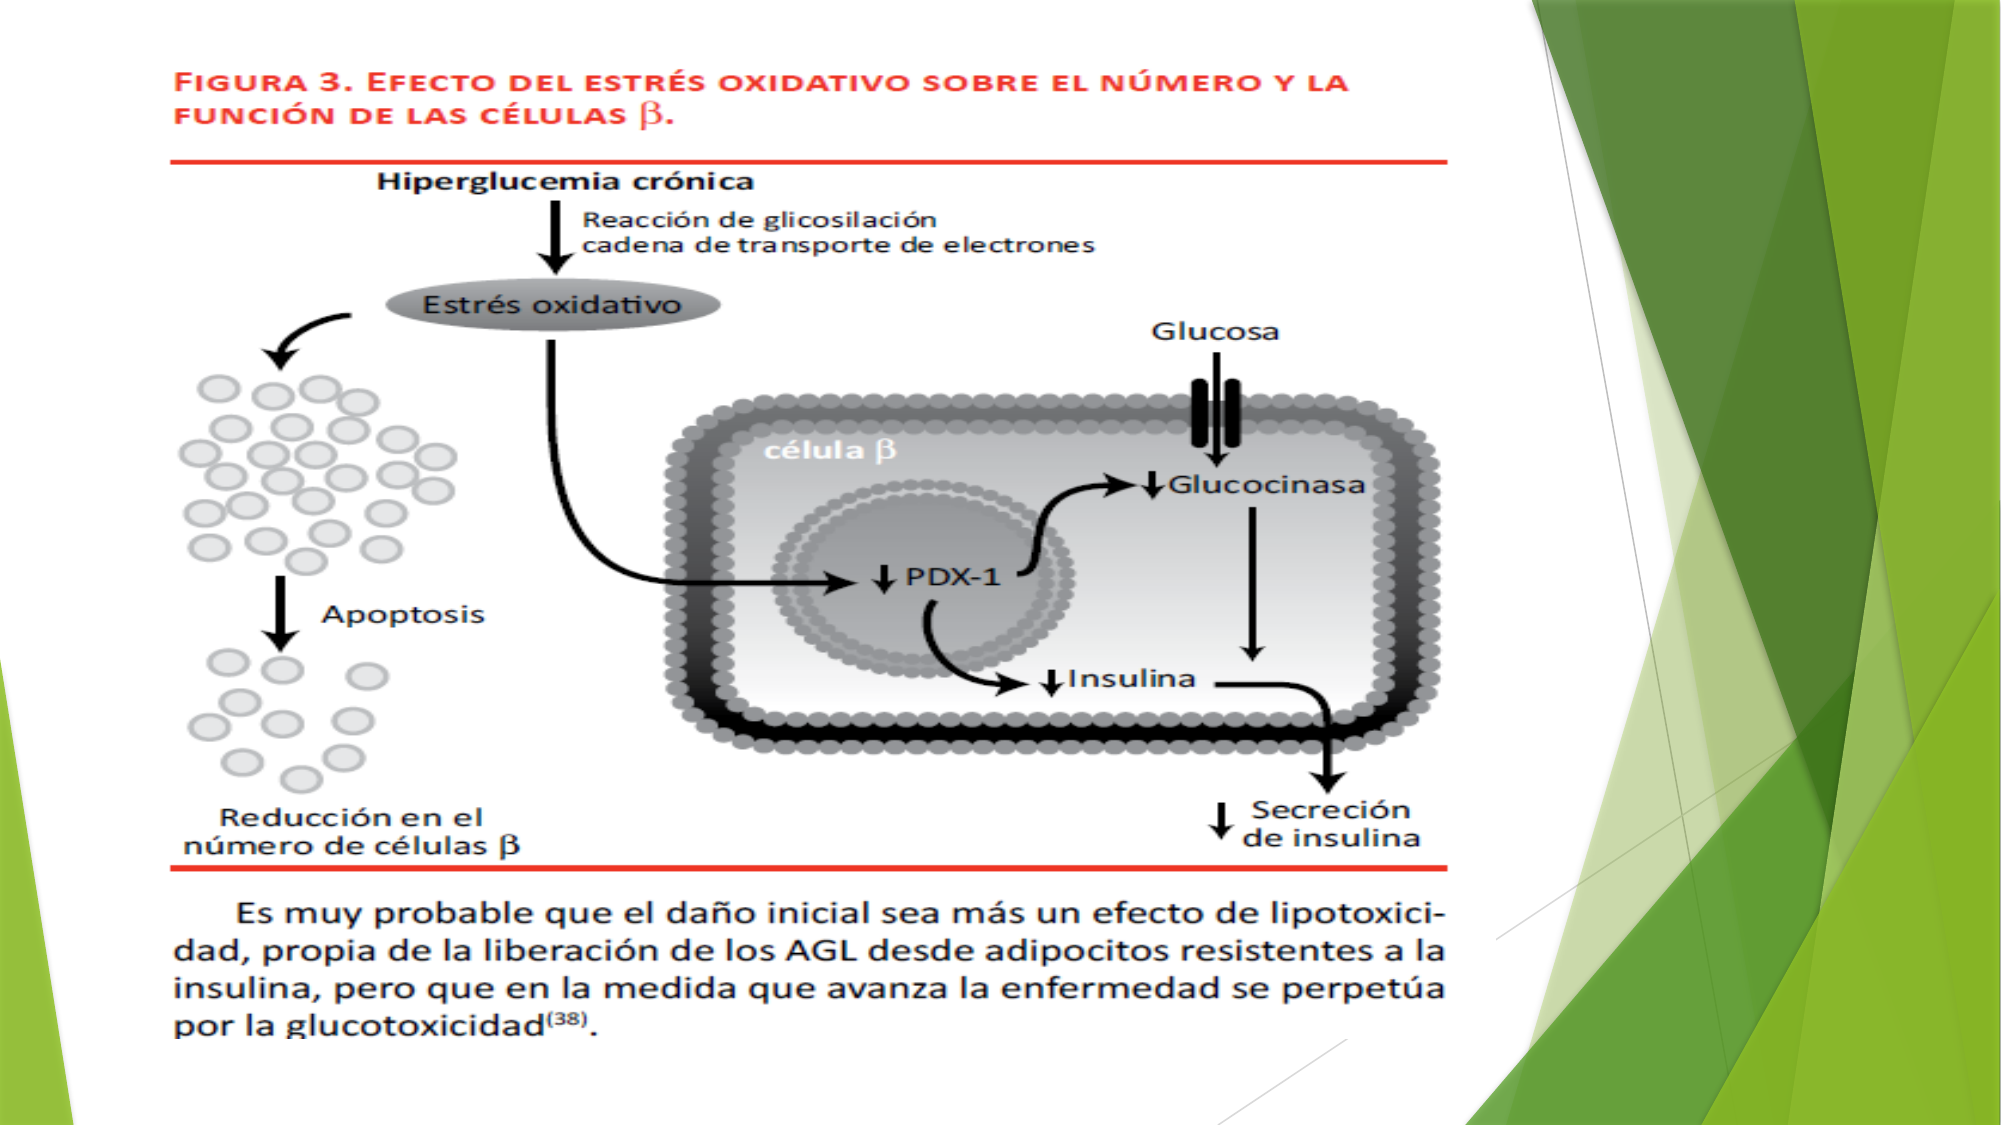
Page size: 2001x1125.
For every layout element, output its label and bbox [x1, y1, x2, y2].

picture [115, 56, 1497, 1039]
